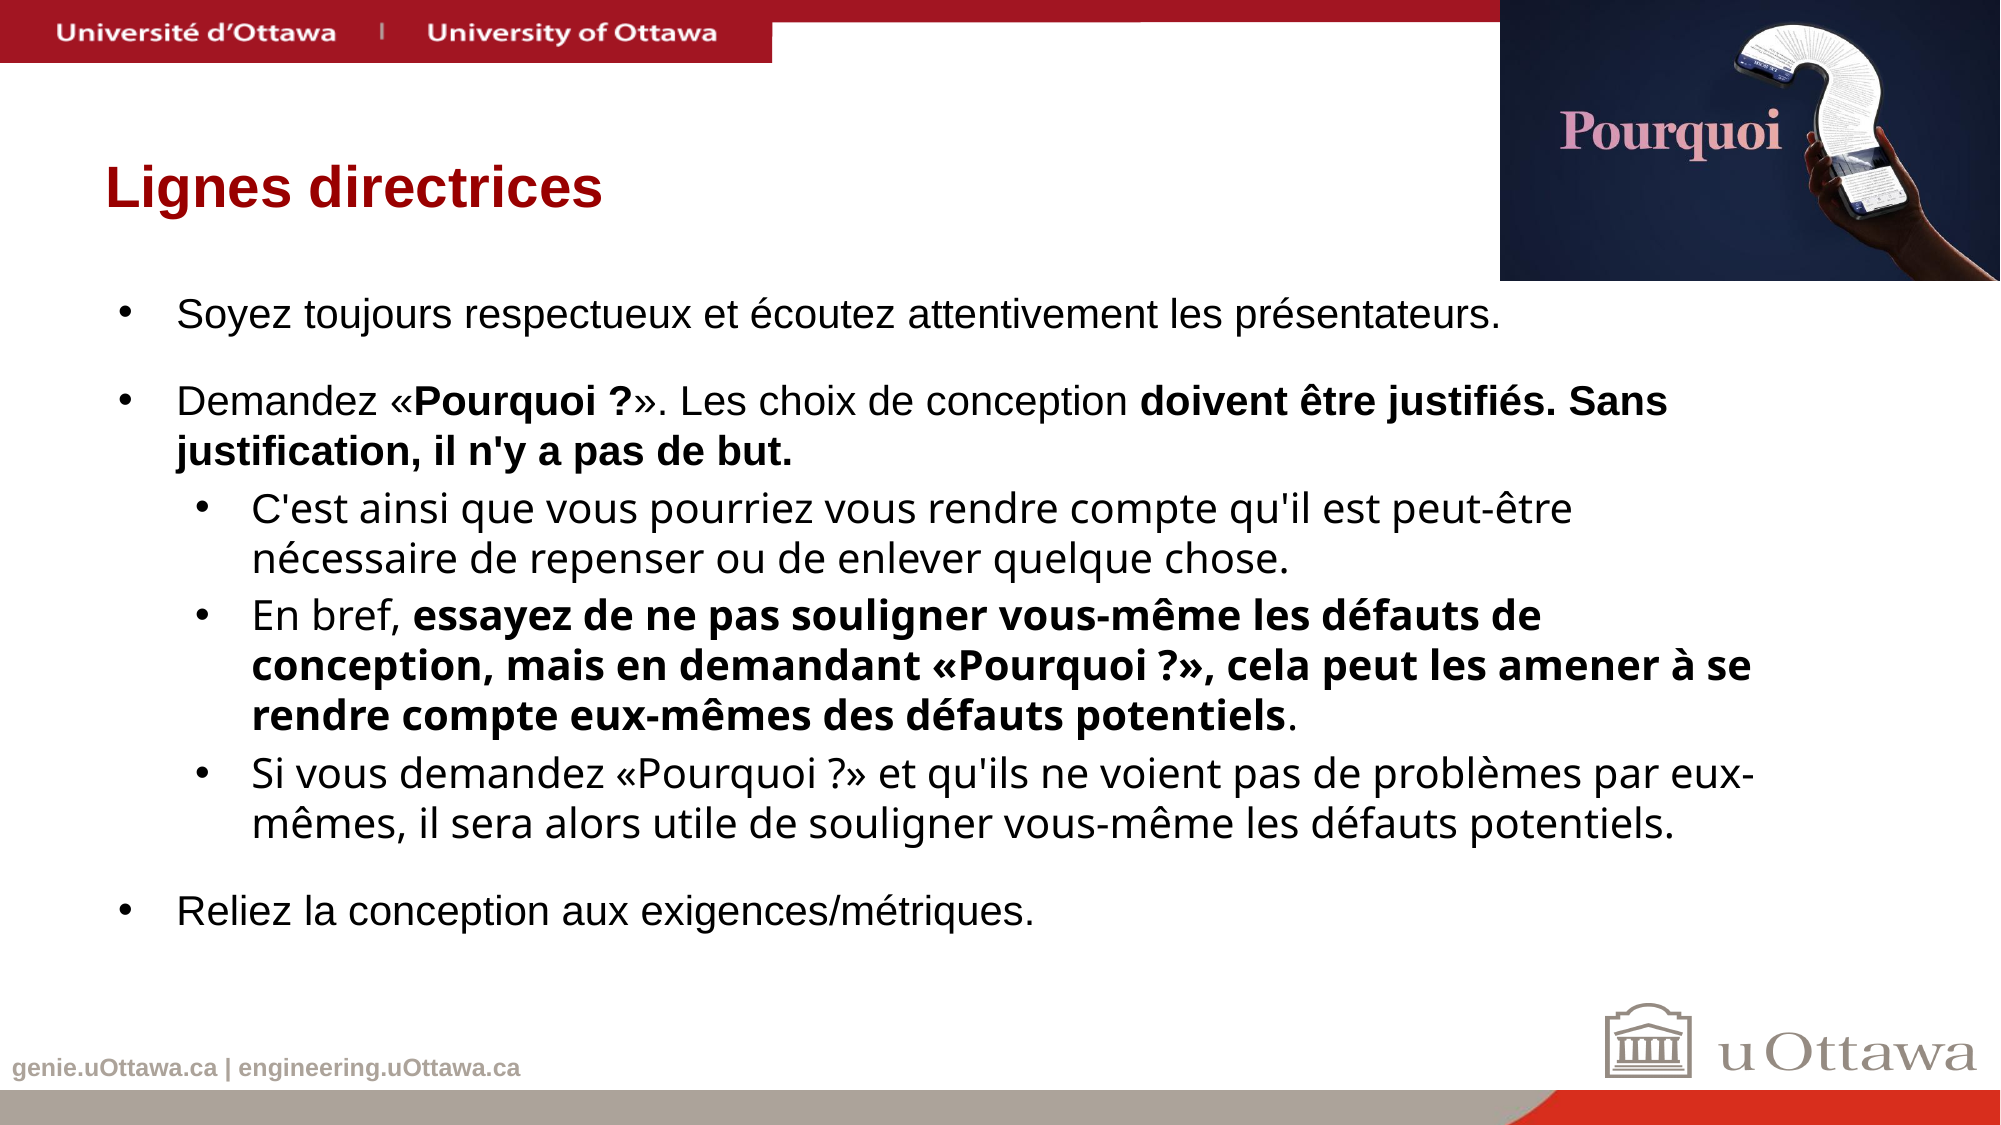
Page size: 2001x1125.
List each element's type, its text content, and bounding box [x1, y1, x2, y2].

title Lignes directrices [90, 113, 1494, 256]
picture [1605, 1003, 1977, 1078]
picture [0, 1090, 2001, 1125]
list Soyez toujours respectueux et écoutez attentivement les présentateurs. Demandez «Pourquoi ?». Les choix de conception doivent être justifiés. Sans justification, il n'y a pas de but. C'est ainsi que vous pourriez vous rendre compte qu'il est peut-être nécessaire de repenser ou de enlever quelque chose. En bref, essayez de ne pas souligner vous-même les défauts de conception, mais en demandant «Pourquoi ?», cela peut les amener à se rendre compte eux-mêmes des défauts potentiels. Si vous demandez «Pourquoi ?» et qu'ils ne voient pas de problèmes par eux-mêmes, il sera alors utile de souligner vous-même les défauts potentiels. Reliez la conception aux exigences/métriques. [86, 278, 1787, 1045]
picture [0, 0, 2000, 281]
